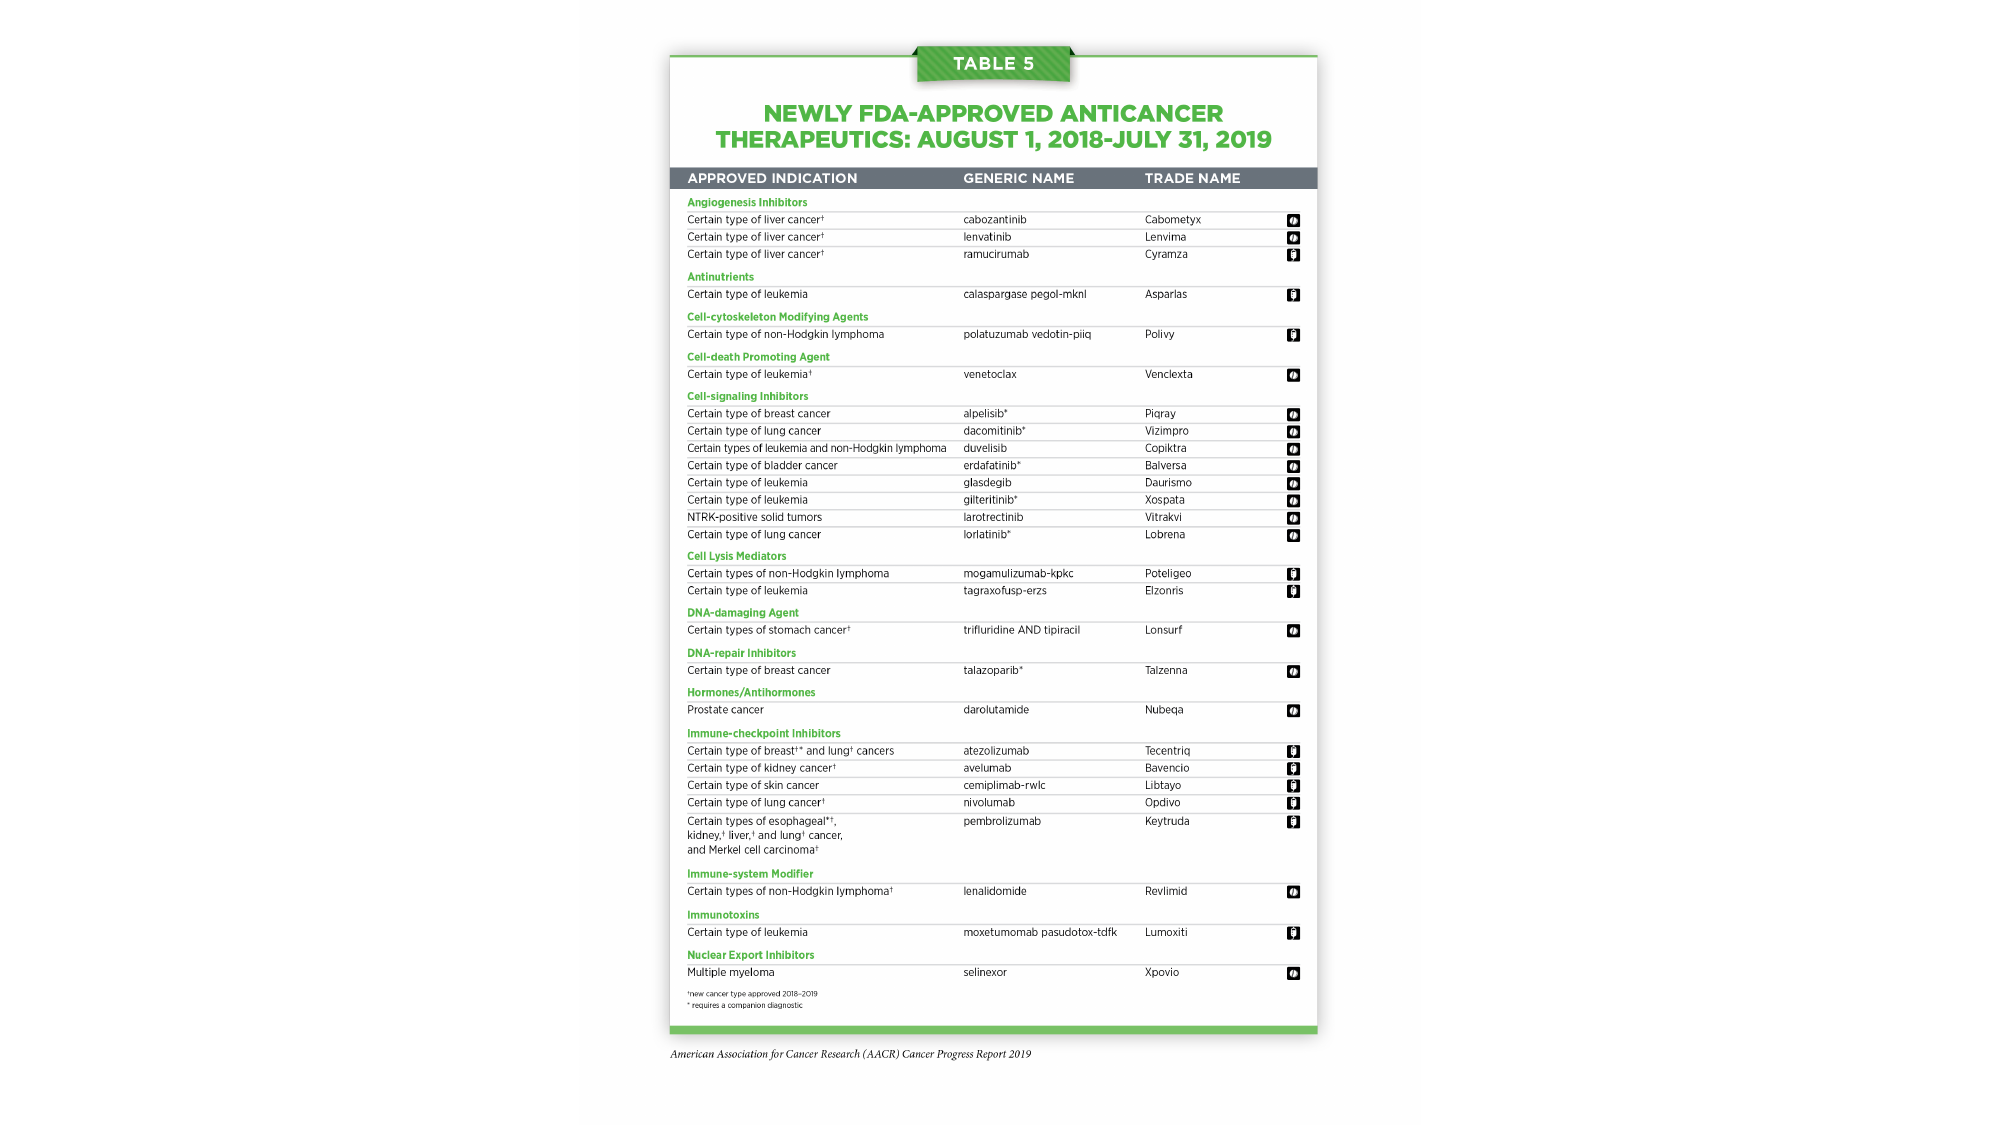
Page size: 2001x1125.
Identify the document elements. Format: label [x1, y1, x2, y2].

picture [579, 0, 1421, 1125]
